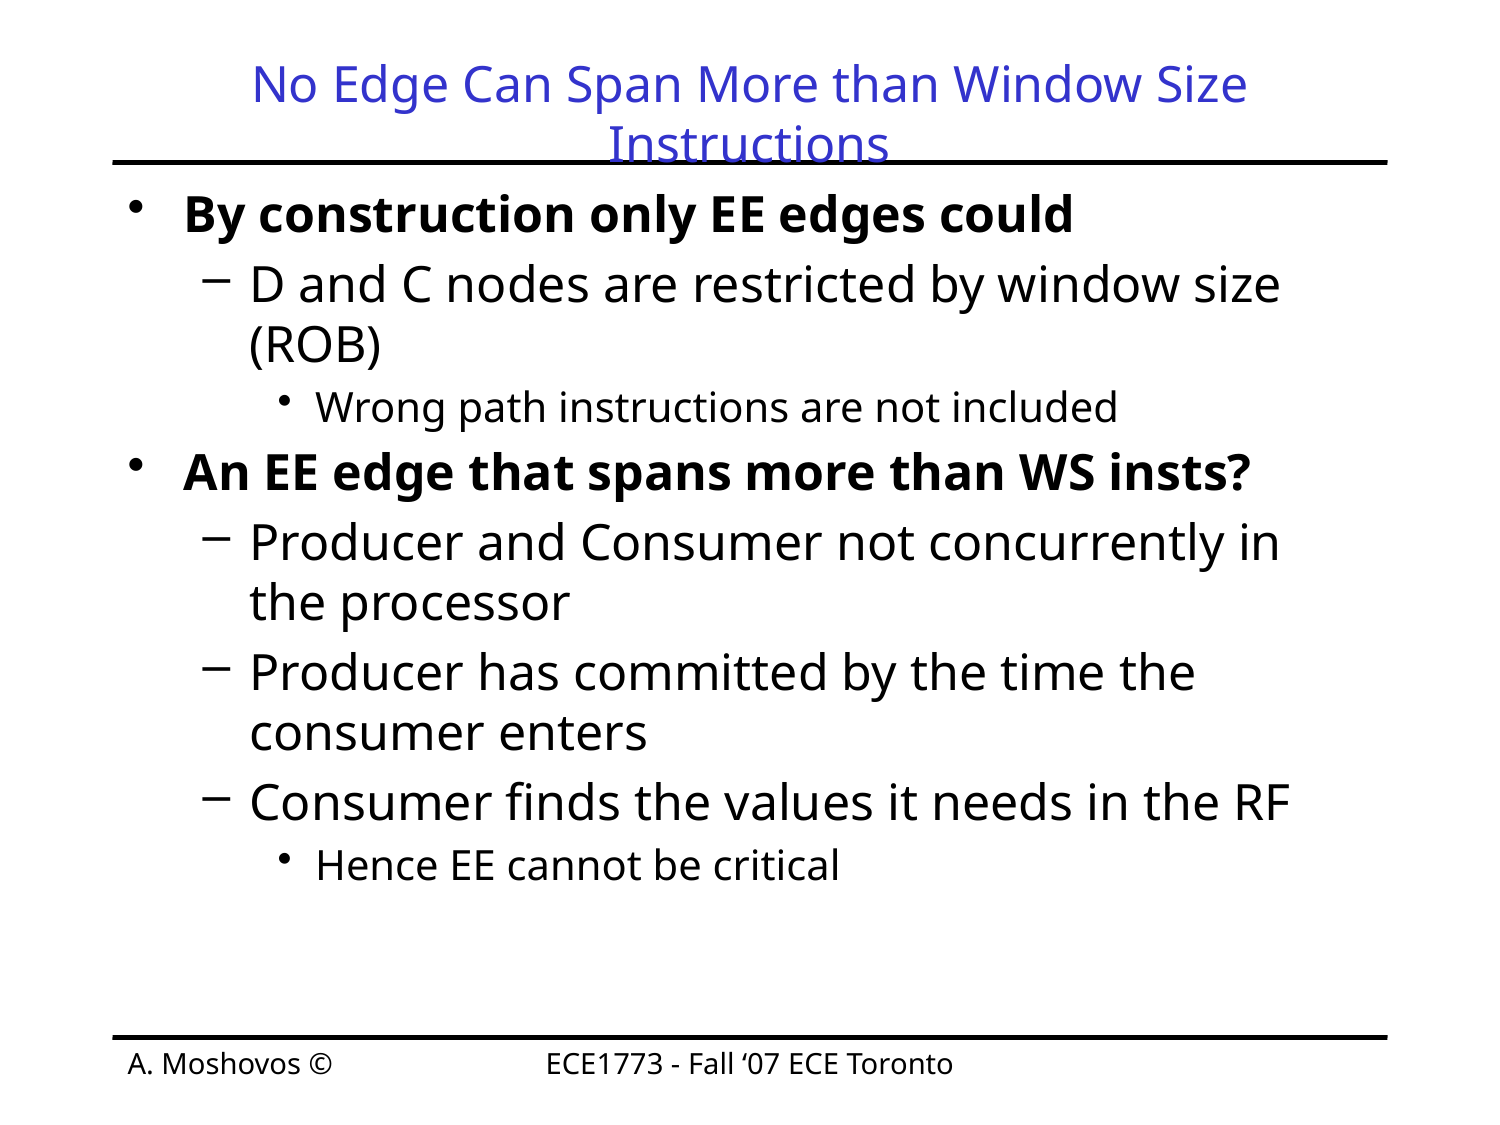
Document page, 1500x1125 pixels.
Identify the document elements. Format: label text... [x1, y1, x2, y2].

footer ECE1773 - Fall ‘07 ECE Toronto [487, 1037, 1013, 1101]
list By construction only EE edges could D and C nodes are restricted by window size (ROB) Wrong path instructions are not included An EE edge that spans more than WS insts? Producer and Consumer not concurrently in the processor Producer has committed by the time the consumer enters Consumer finds the values it needs in the RF Hence EE cannot be critical [112, 174, 1388, 1026]
title No Edge Can Span More than Window Size Instructions [112, 62, 1388, 163]
slide_number A. Moshovos © [112, 1037, 426, 1101]
